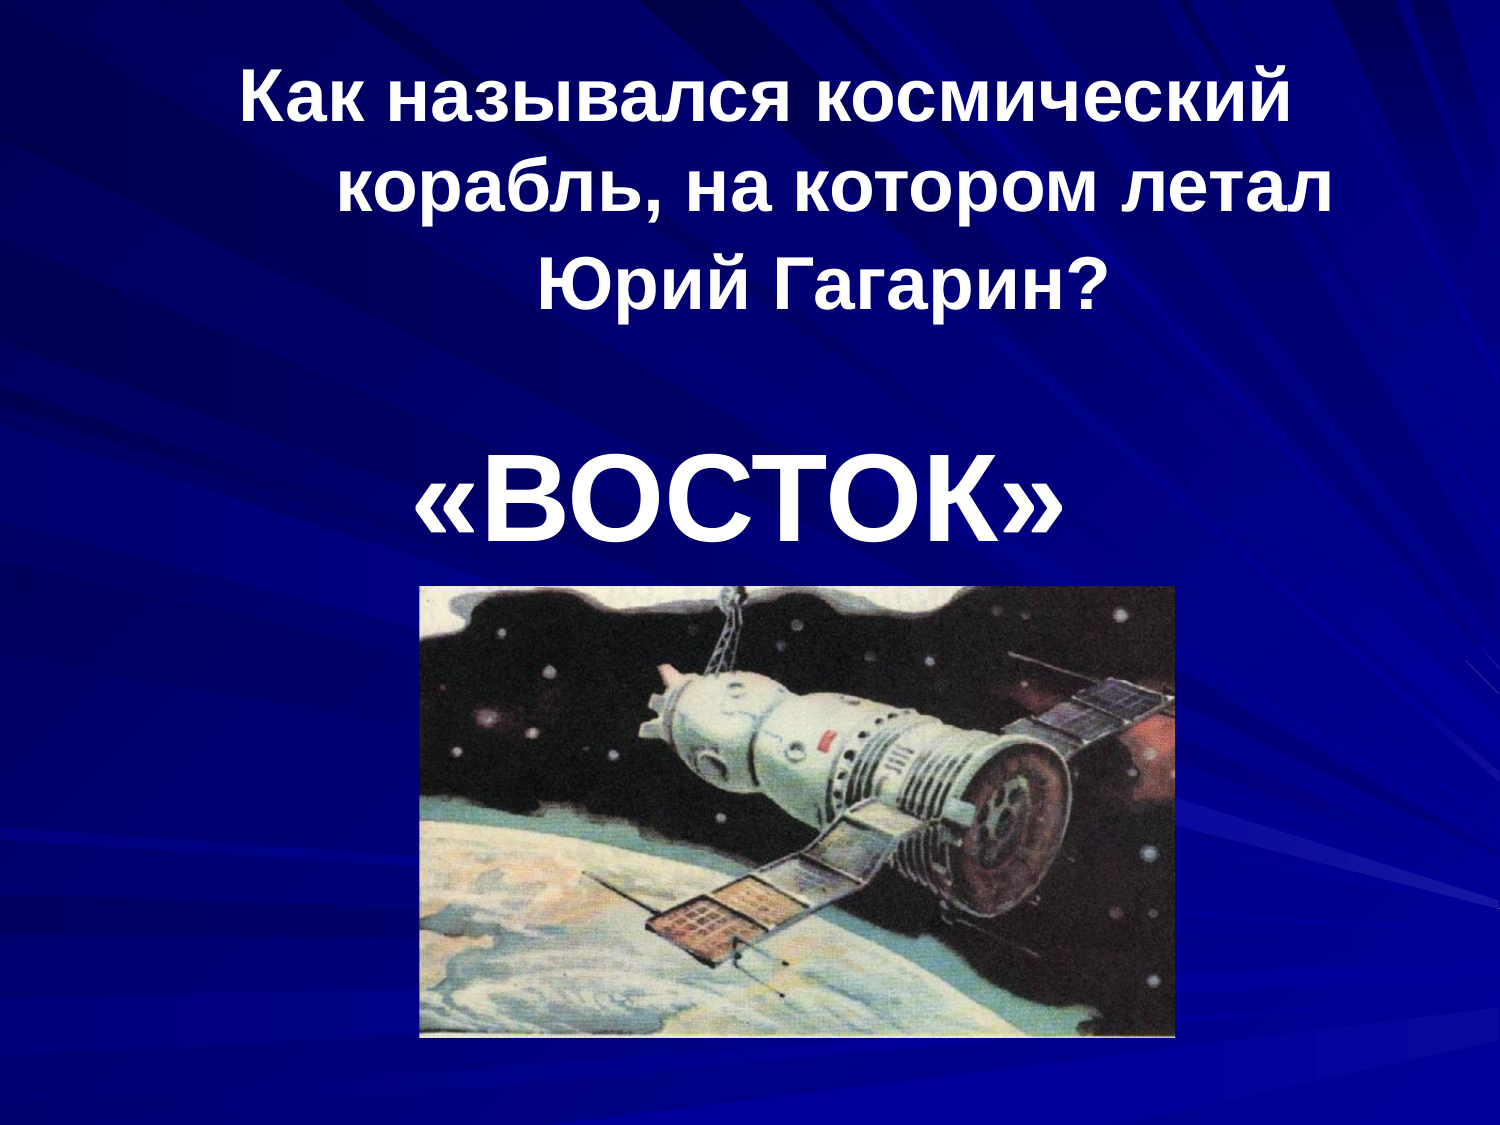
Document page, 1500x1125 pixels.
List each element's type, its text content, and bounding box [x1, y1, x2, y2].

list «ВОСТОК» [395, 408, 1211, 551]
title Как назывался космический корабль, на котором летал Юрий Гагарин? [74, 45, 1460, 327]
picture [419, 585, 1176, 1038]
